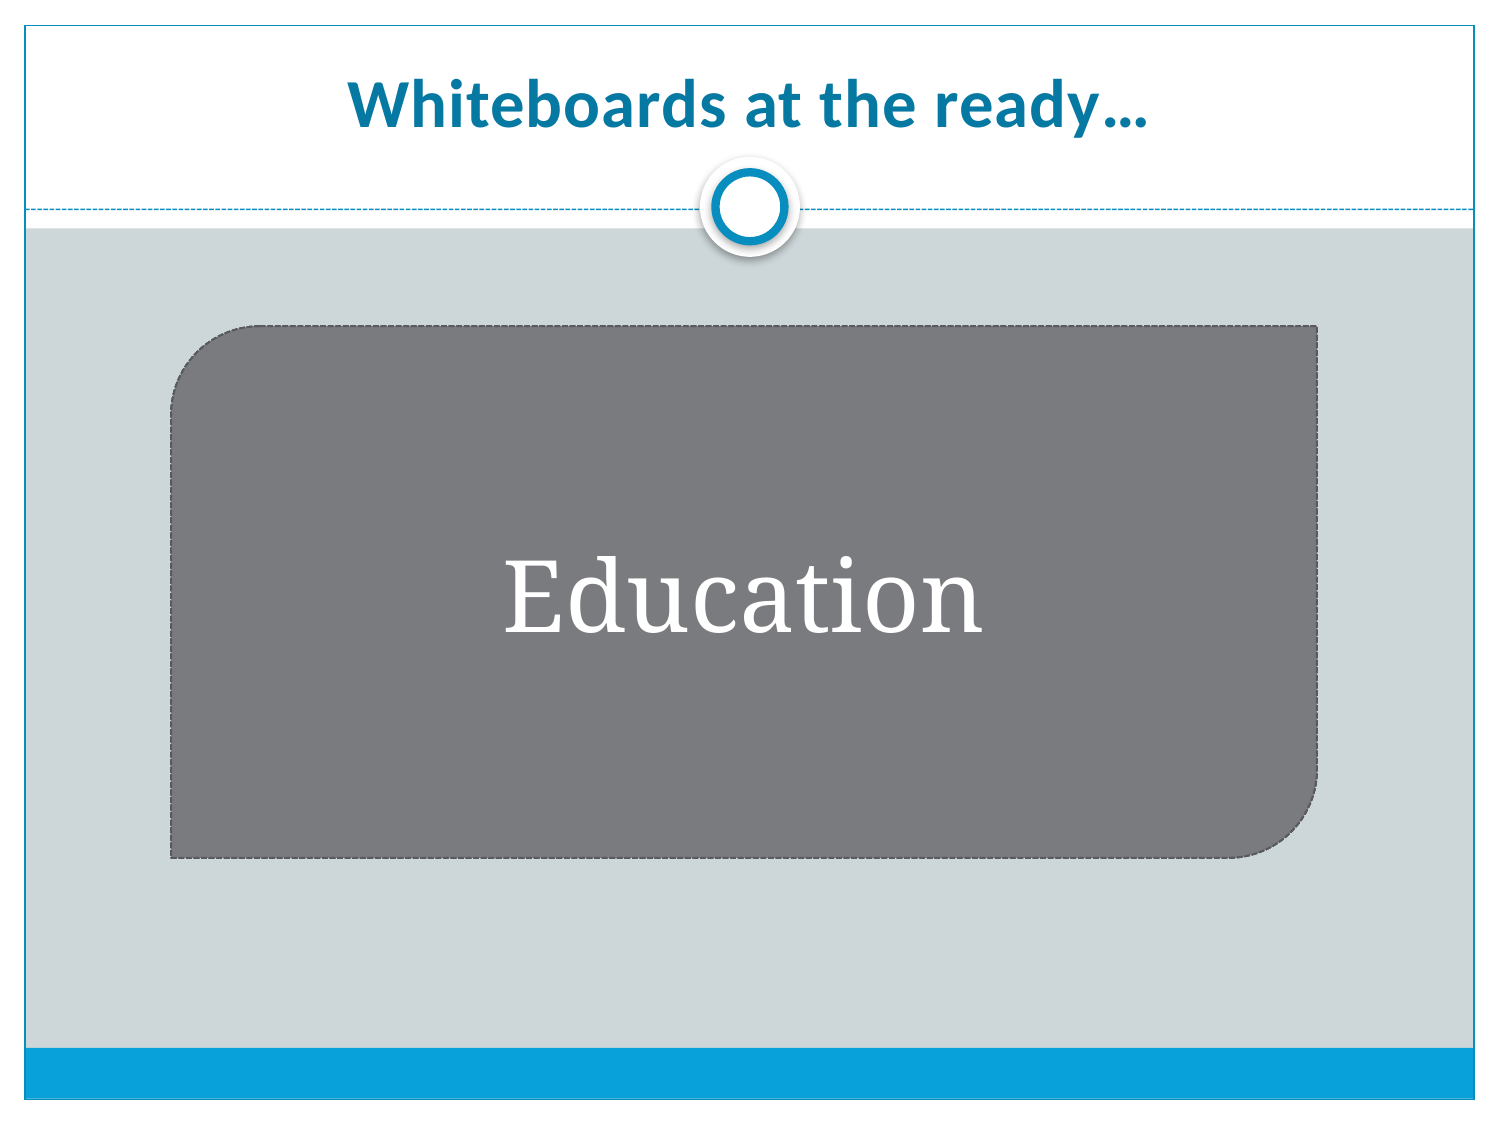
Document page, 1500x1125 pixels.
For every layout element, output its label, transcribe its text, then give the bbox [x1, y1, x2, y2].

text_box Education [170, 325, 1318, 859]
title Whiteboards at the ready… [49, 37, 1450, 162]
